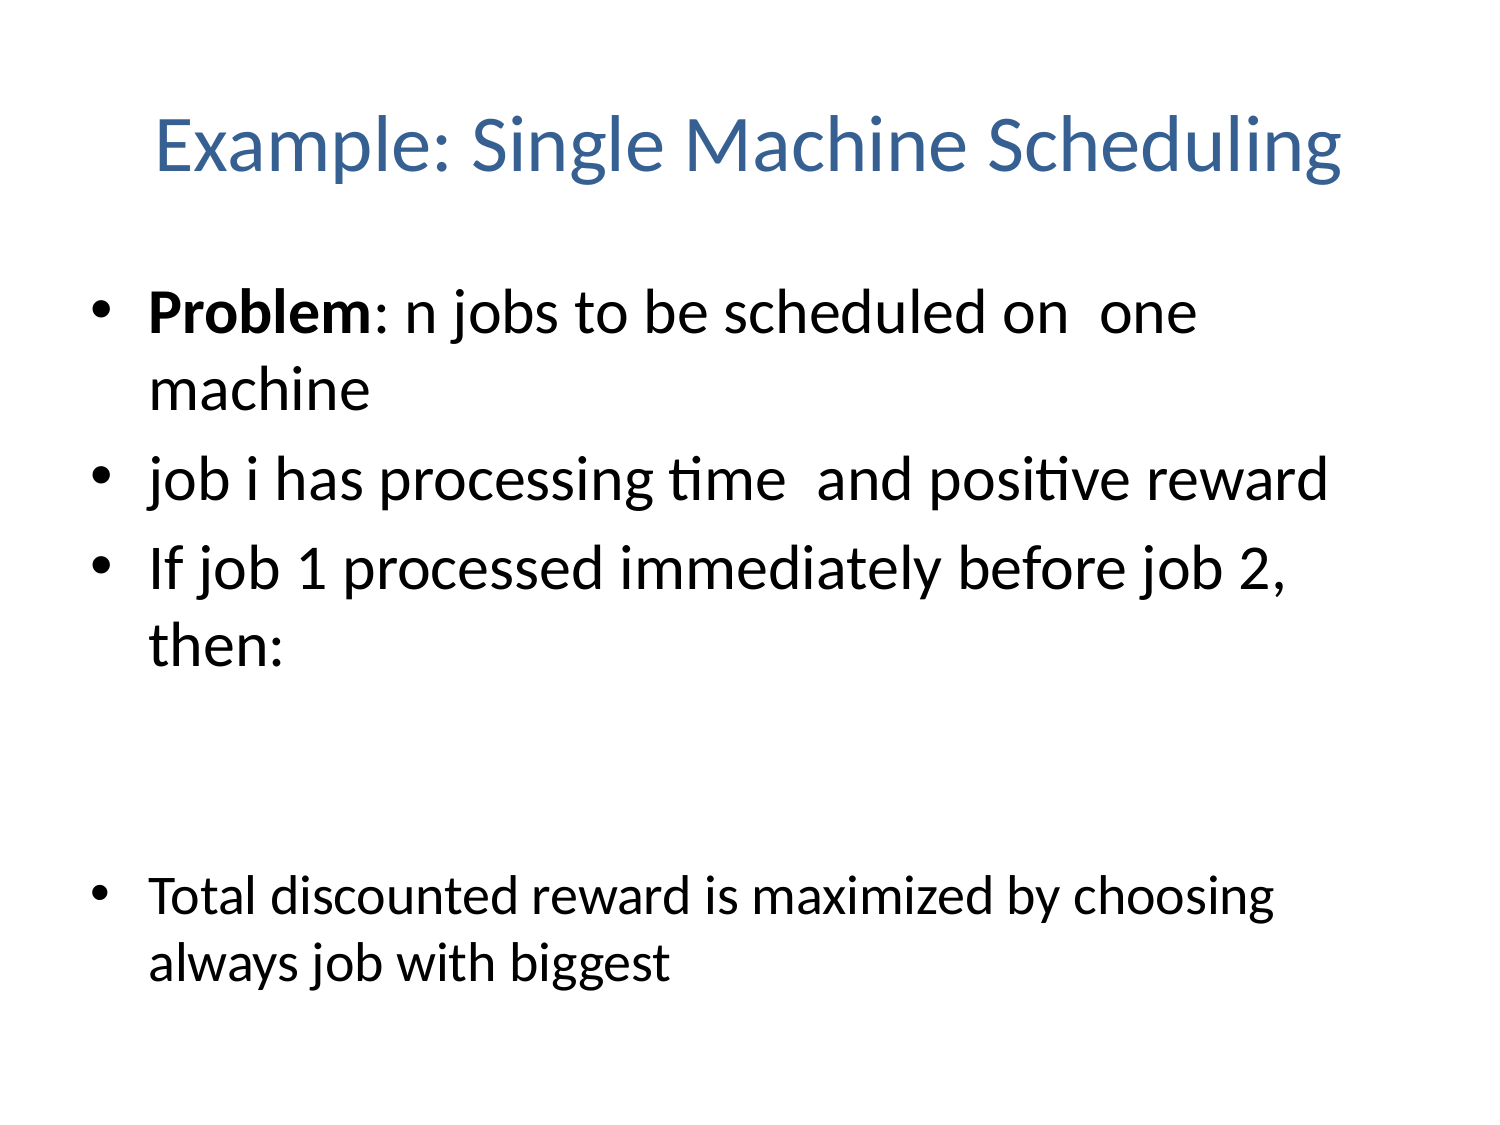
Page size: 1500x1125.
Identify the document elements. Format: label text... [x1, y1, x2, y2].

title Example: Single Machine Scheduling [75, 45, 1425, 233]
